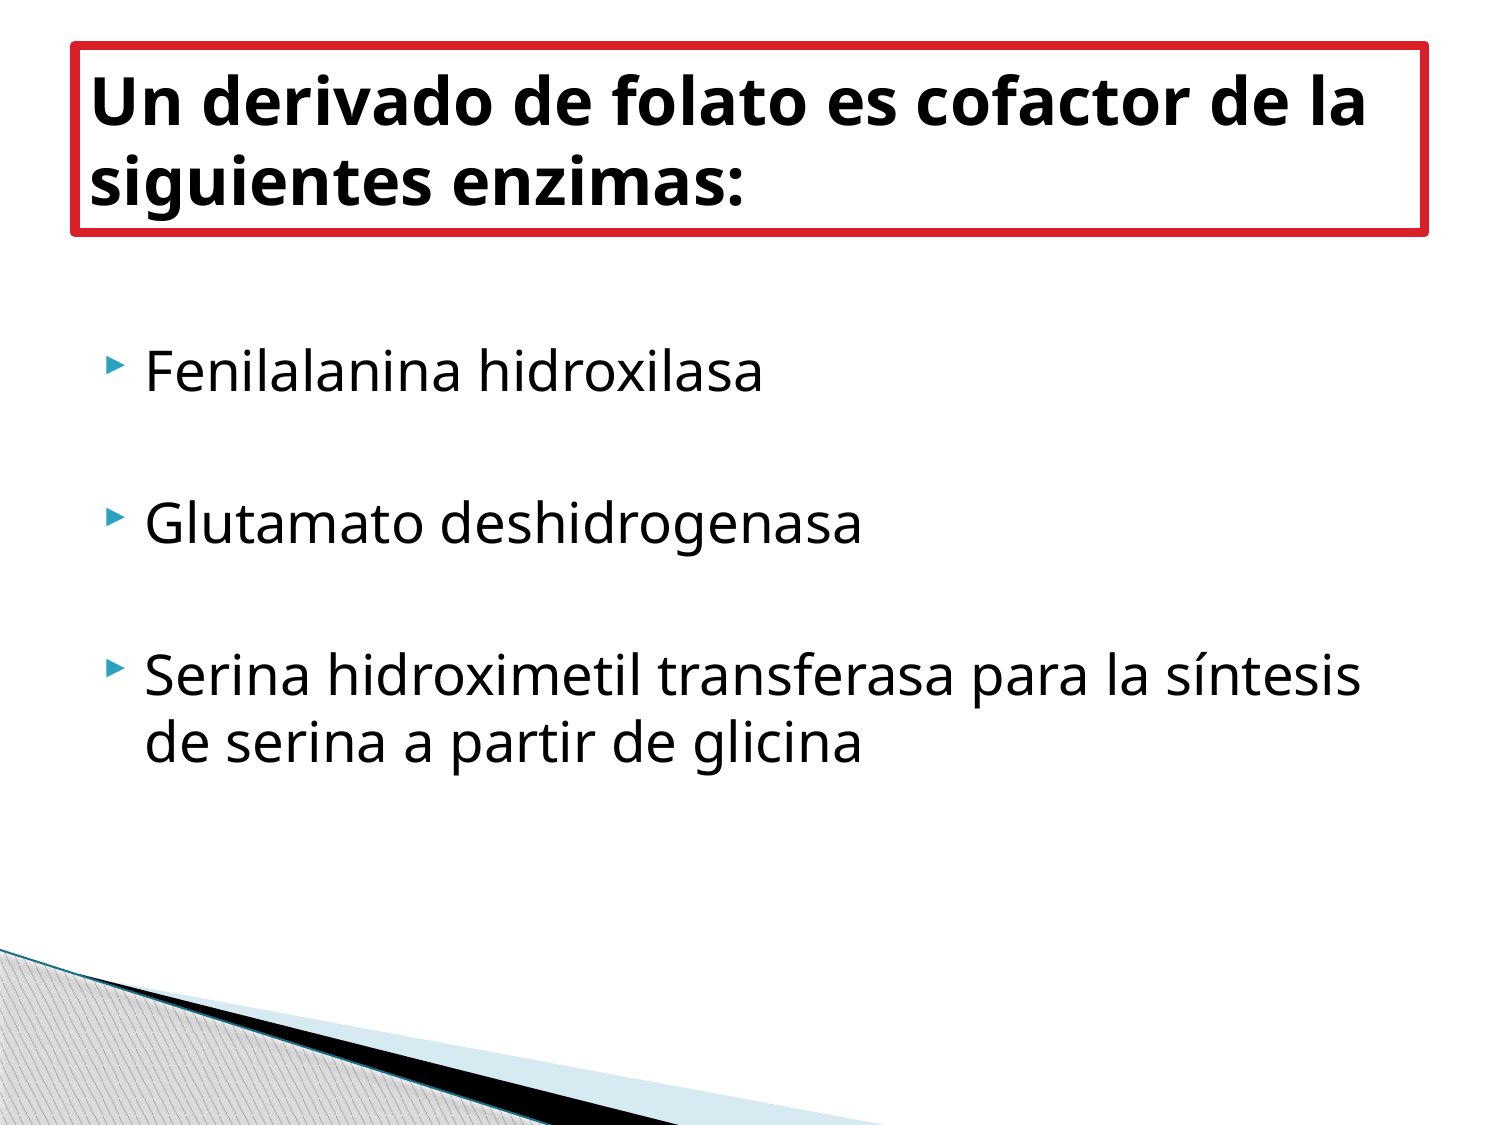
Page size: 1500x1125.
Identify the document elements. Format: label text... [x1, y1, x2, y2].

list Fenilalanina hidroxilasa Glutamato deshidrogenasa Serina hidroximetil transferasa para la síntesis de serina a partir de glicina [70, 328, 1421, 859]
title Un derivado de folato es cofactor de la siguientes enzimas: [70, 41, 1429, 237]
